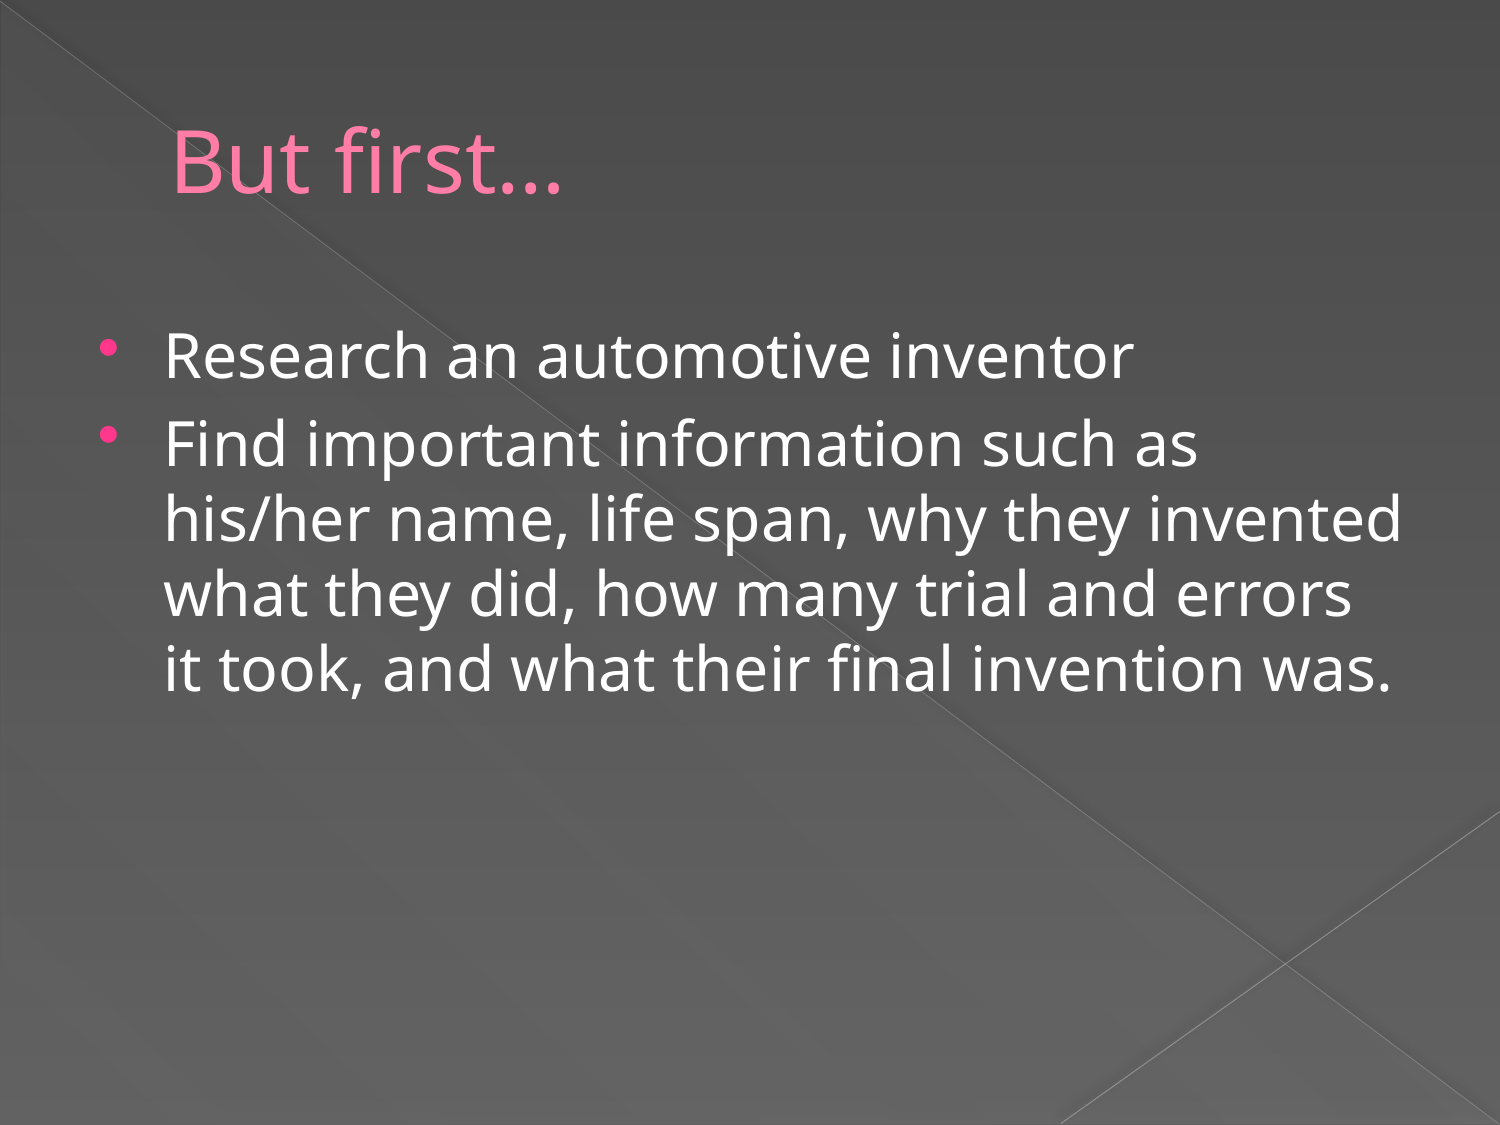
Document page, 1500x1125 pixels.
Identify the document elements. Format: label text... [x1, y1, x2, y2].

list Research an automotive inventor Find important information such as his/her name, life span, why they invented what they did, how many trial and errors it took, and what their final invention was. [75, 308, 1425, 1059]
title But first… [75, 43, 1425, 274]
